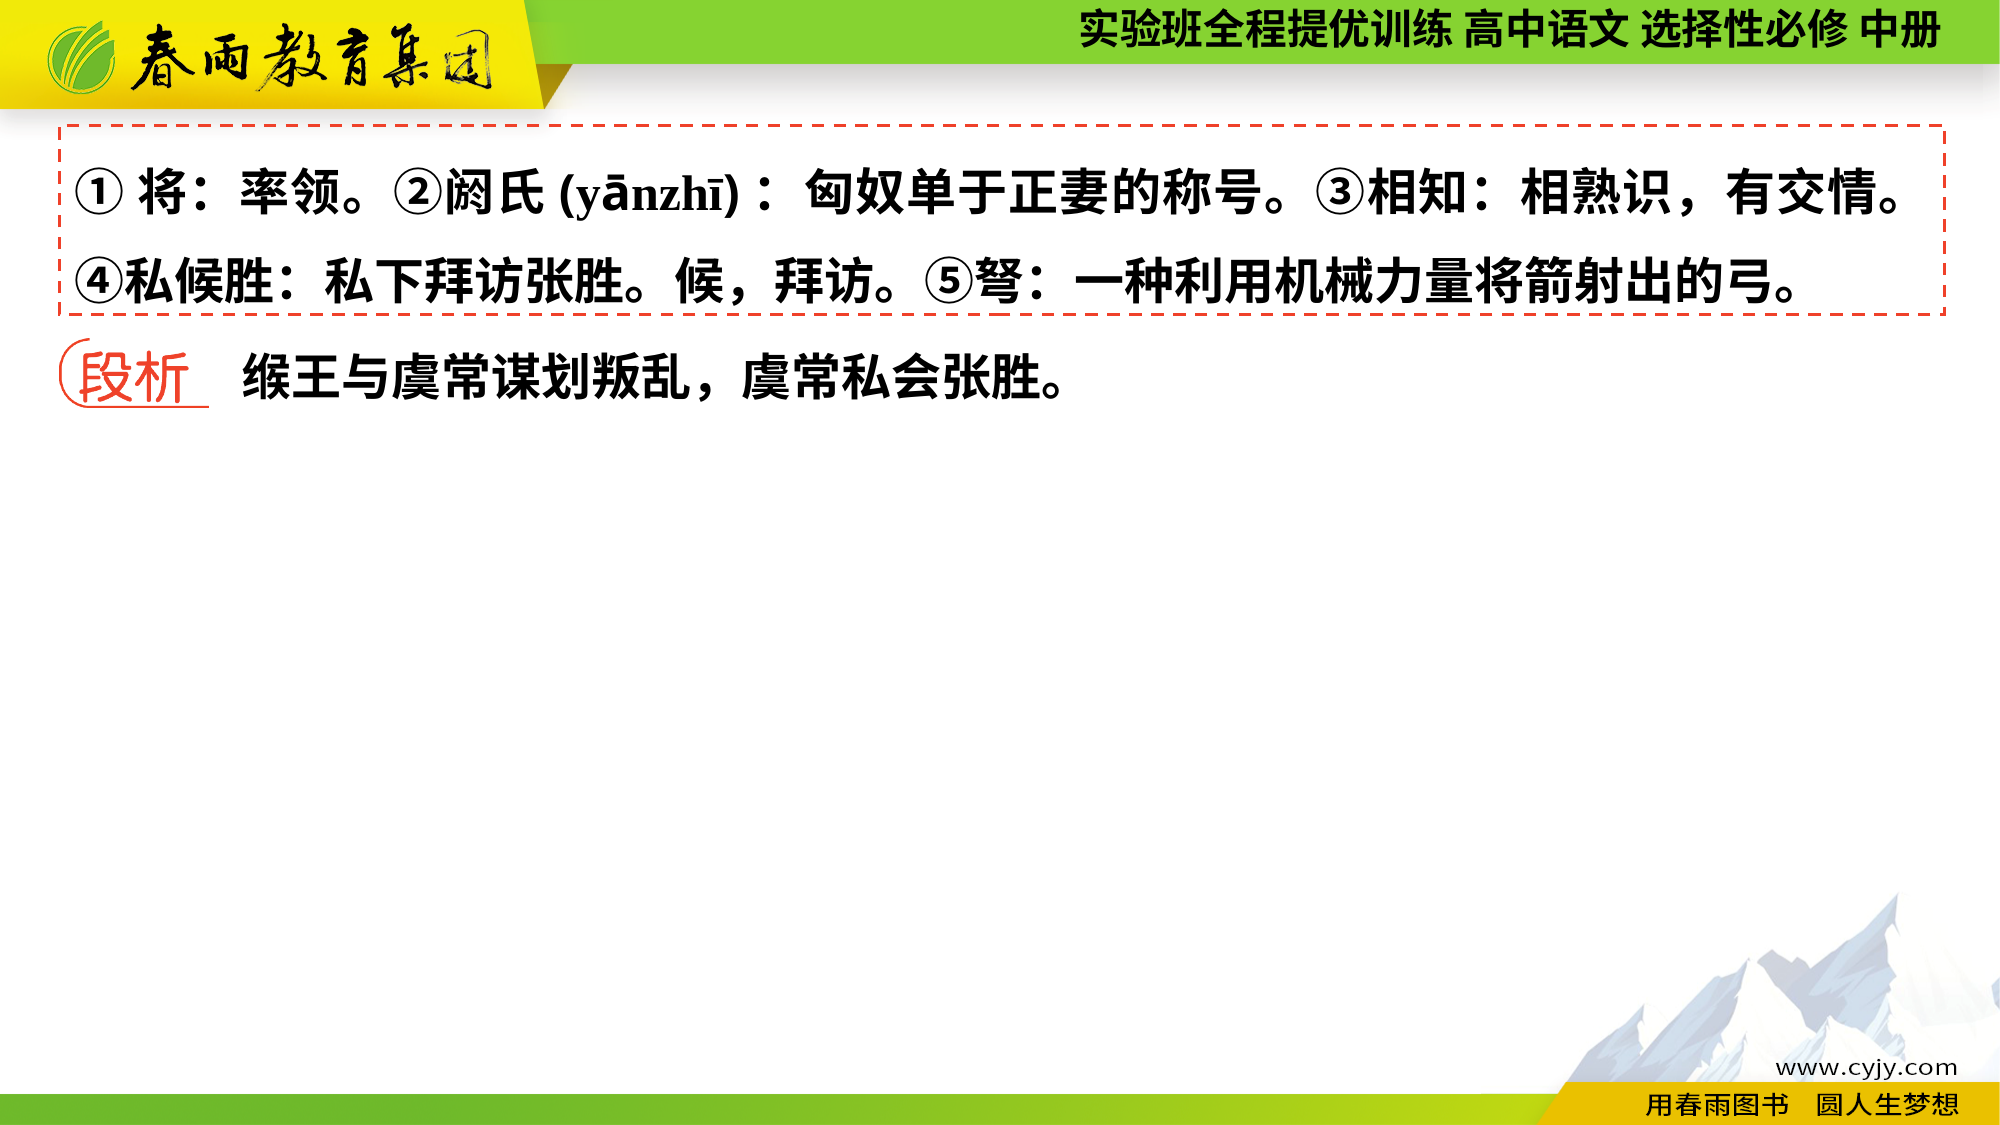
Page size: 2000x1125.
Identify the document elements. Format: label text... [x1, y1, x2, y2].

text_box [59, 125, 1945, 315]
picture [0, 0, 2000, 1125]
text_box 缑王与虞常谋划叛乱，虞常私会张胜。 [226, 338, 1107, 413]
